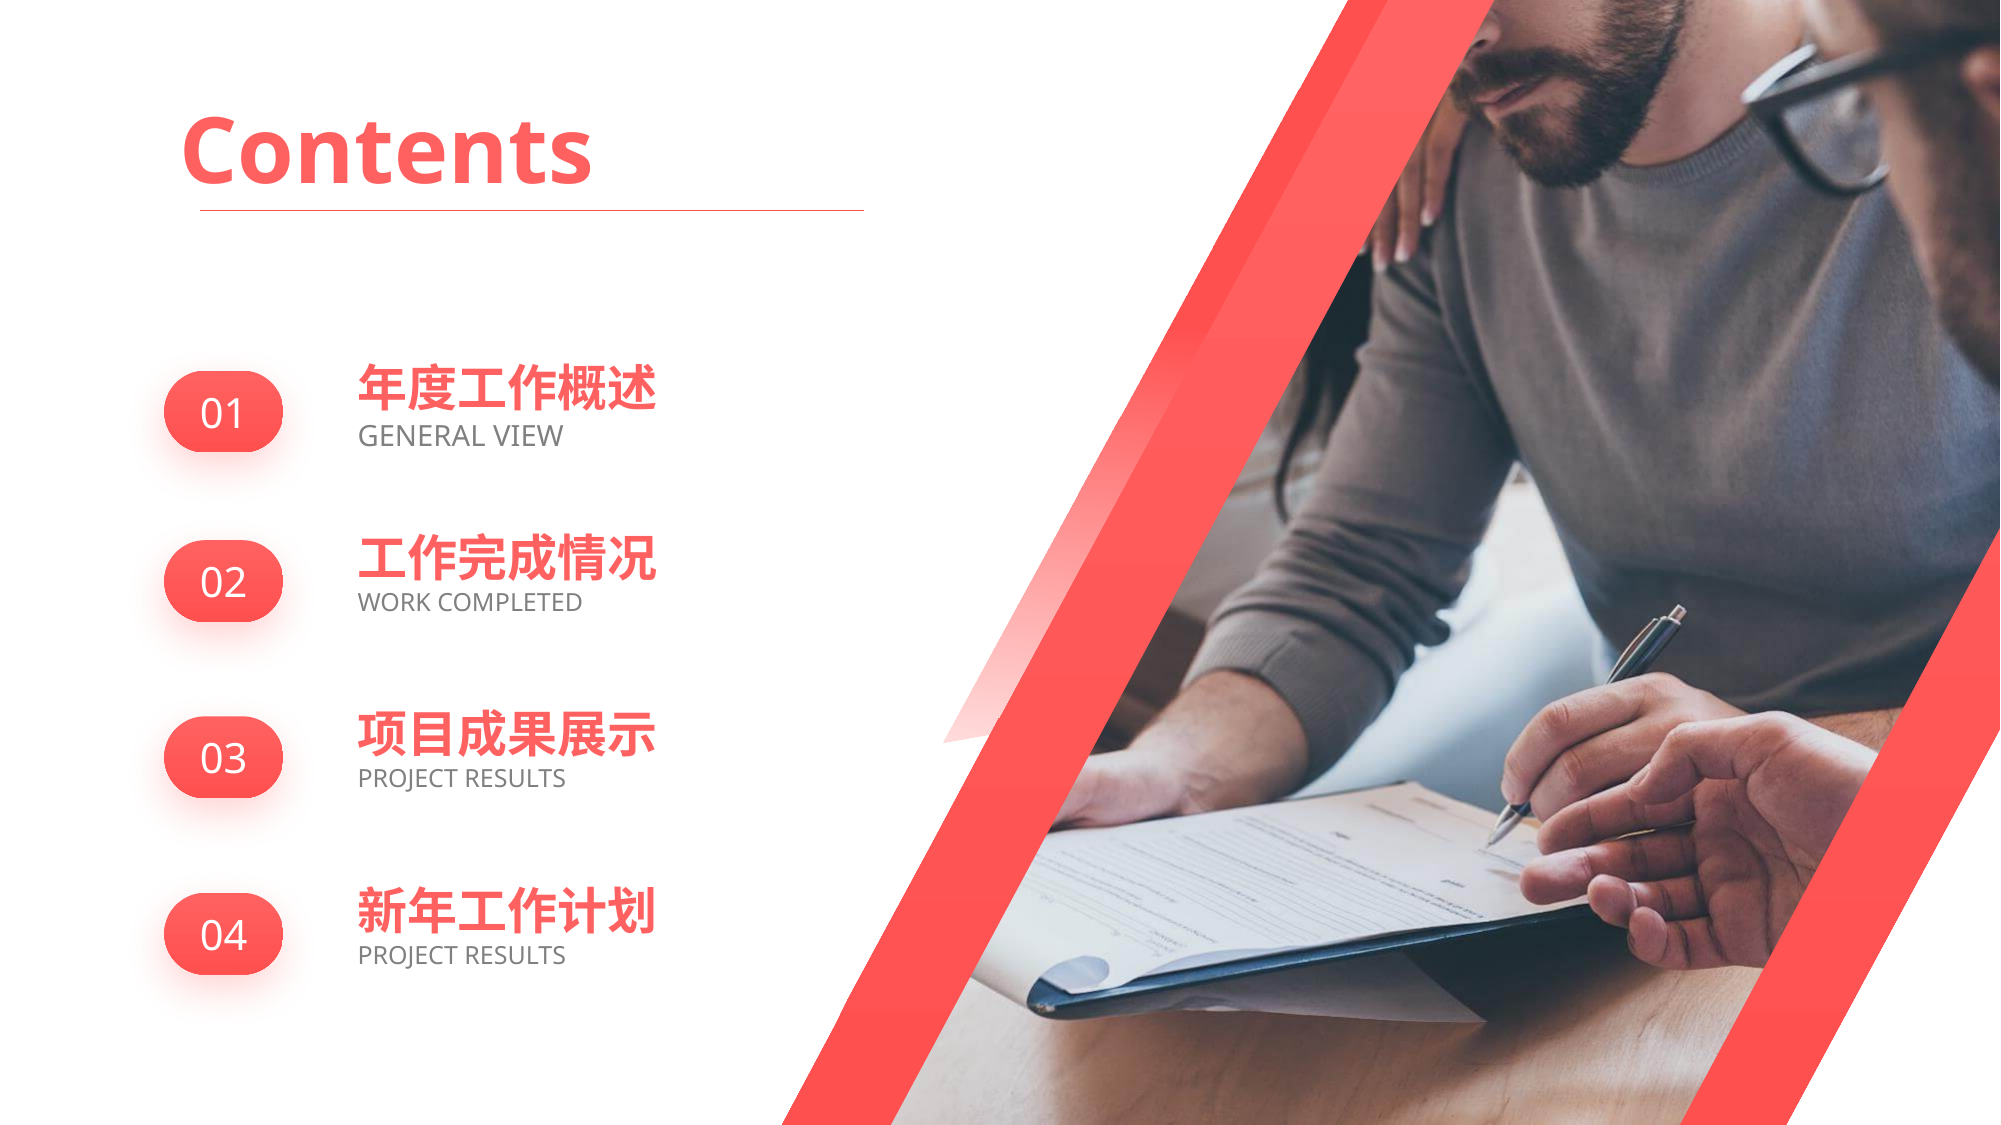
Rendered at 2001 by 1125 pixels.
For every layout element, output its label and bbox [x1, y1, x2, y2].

text_box [164, 84, 864, 211]
text_box [164, 349, 704, 461]
text_box [164, 871, 704, 978]
text_box [164, 519, 704, 626]
text_box [164, 695, 704, 802]
text_box [780, 919, 890, 1125]
picture [890, 0, 2000, 1125]
